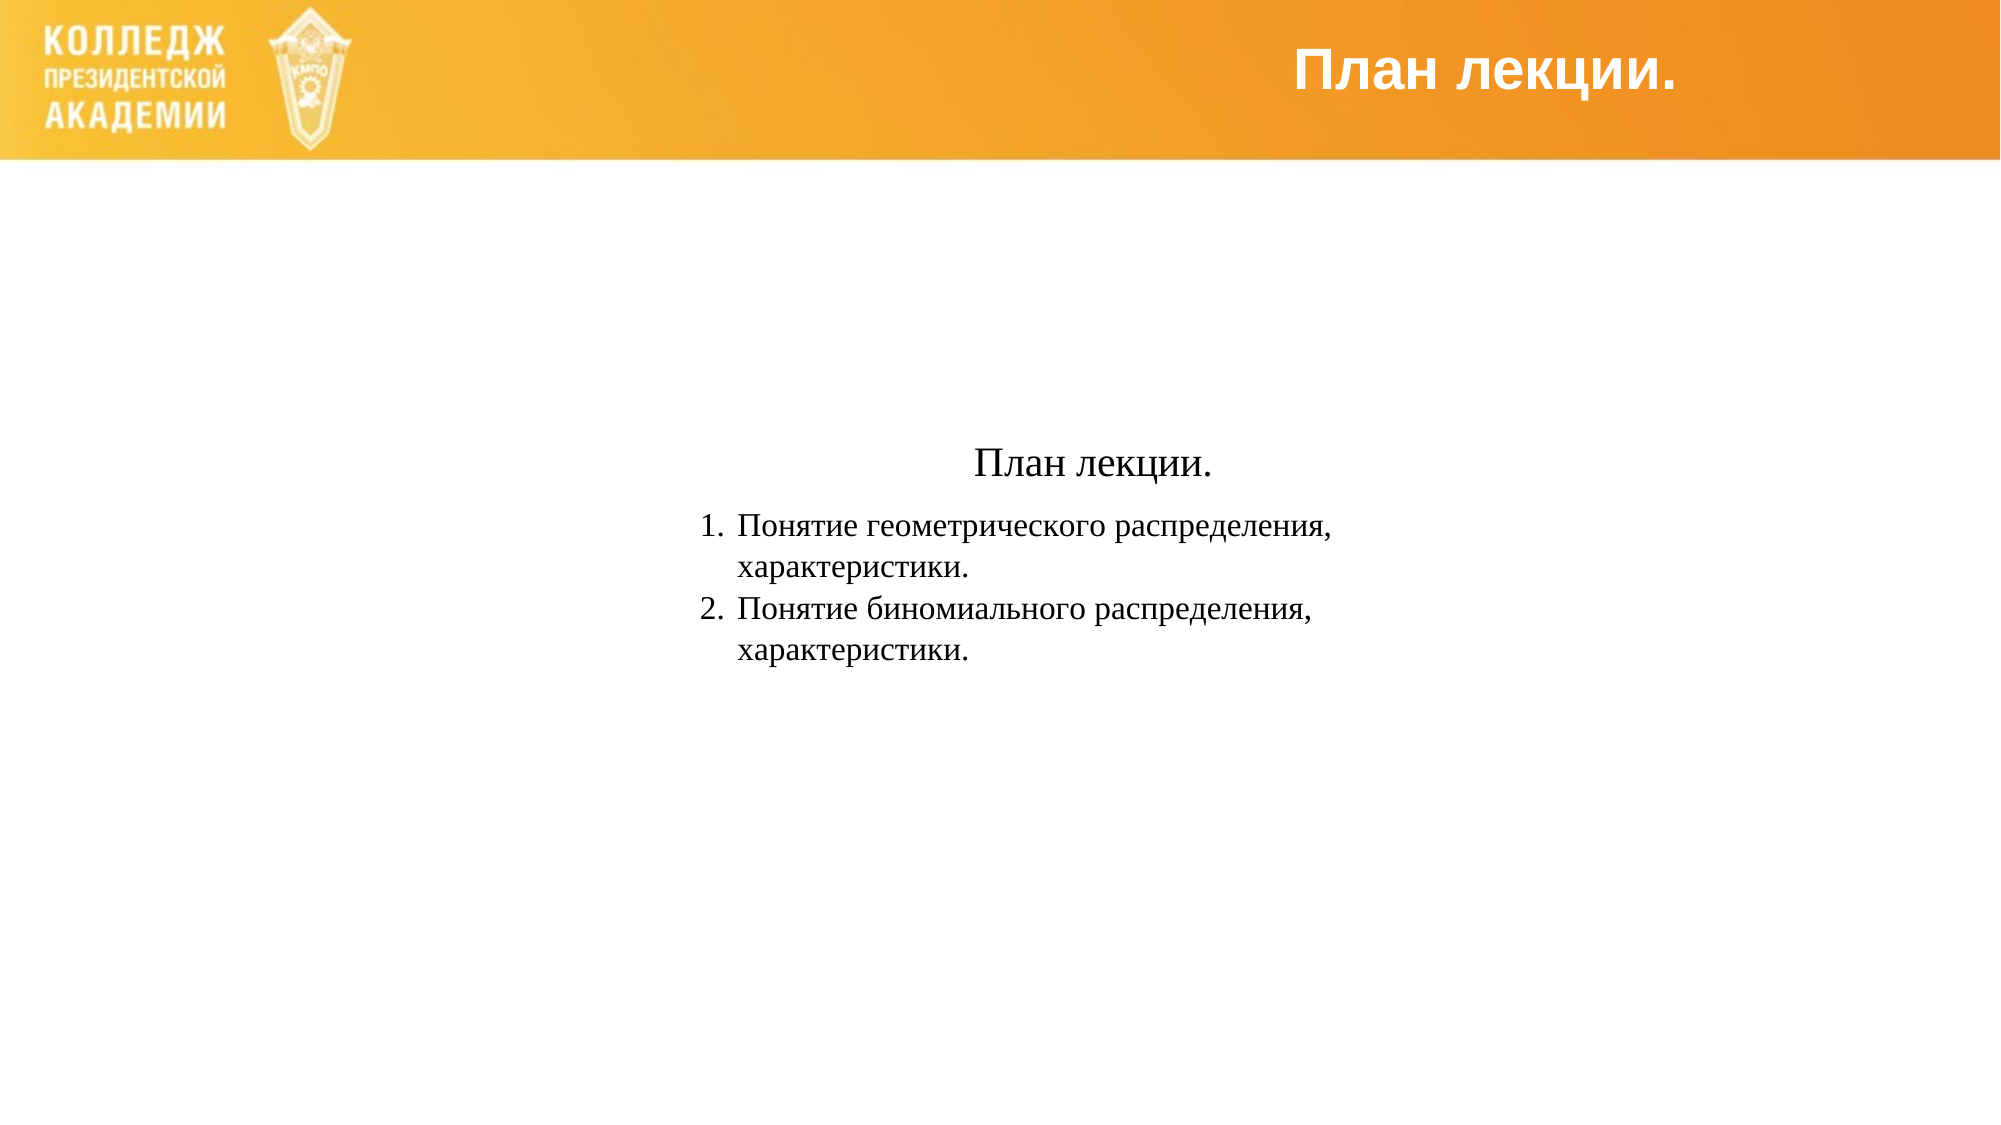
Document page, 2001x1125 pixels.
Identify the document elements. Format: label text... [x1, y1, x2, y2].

text_box План лекции. [1278, 32, 1879, 129]
picture [0, 0, 2001, 1125]
